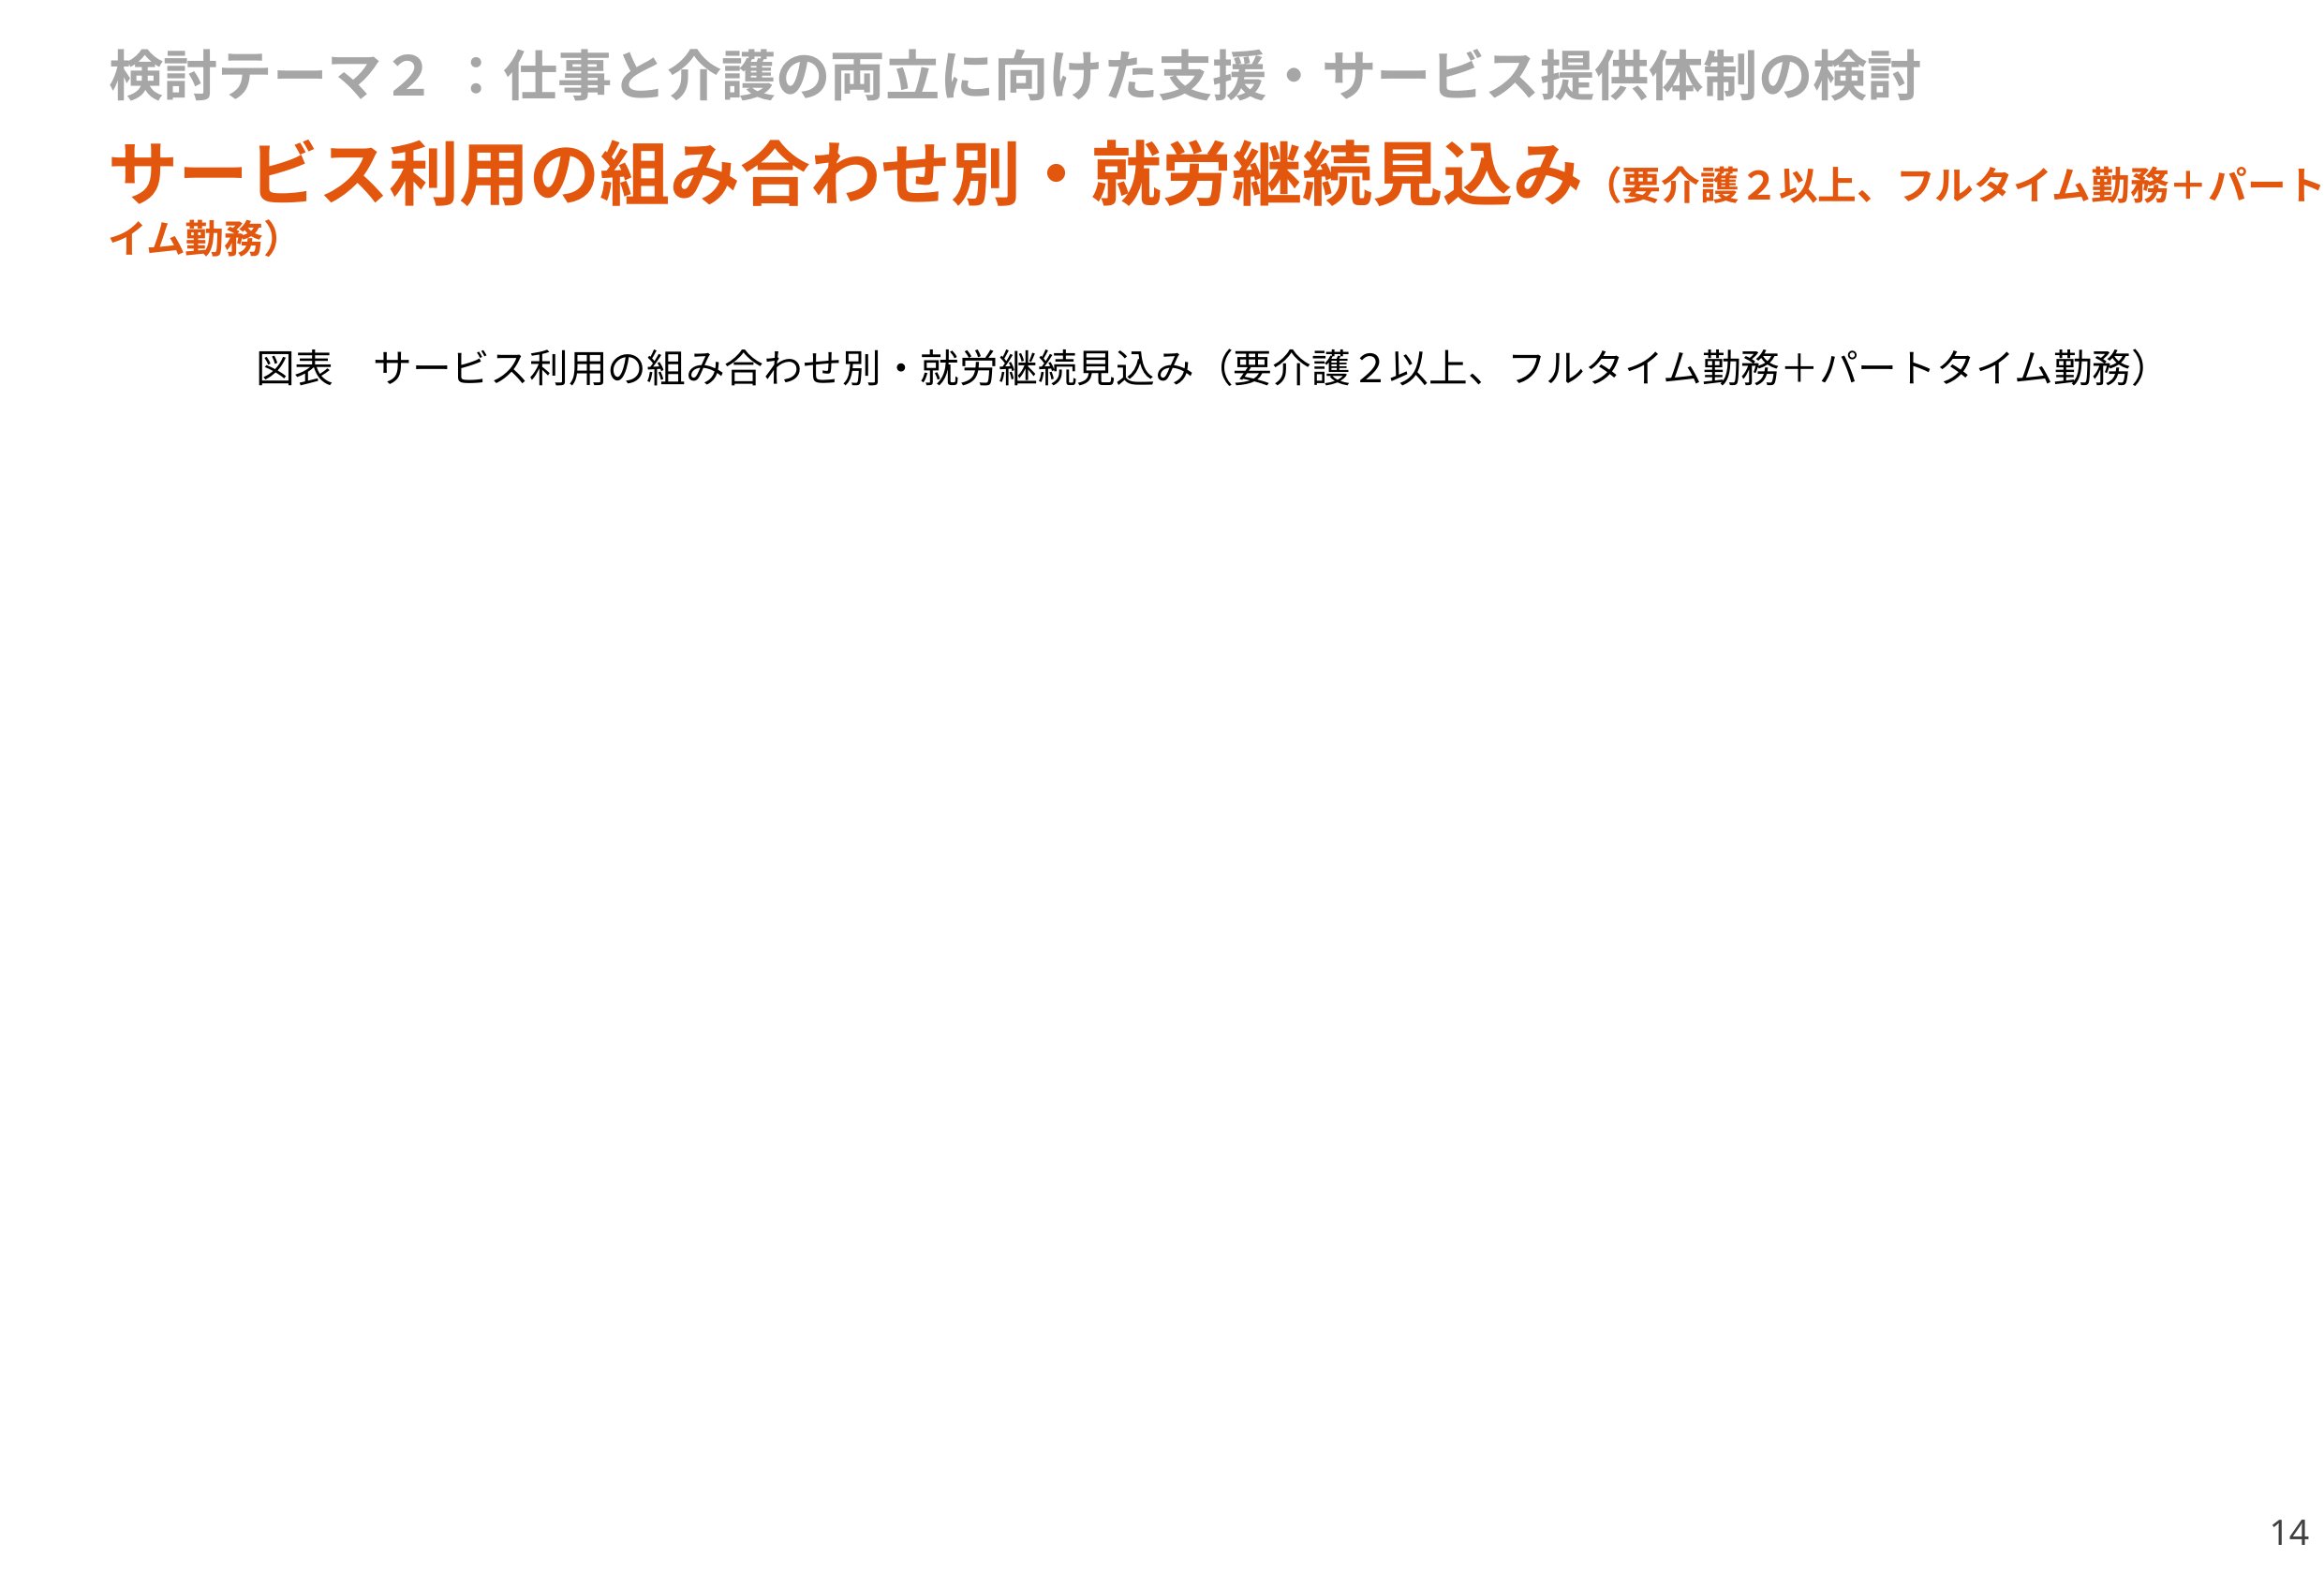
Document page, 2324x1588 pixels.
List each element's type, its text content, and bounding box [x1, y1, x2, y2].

text_box 検討テーマ２ ：仕事と介護の両立に向けた支援・サービス提供体制の検討 [95, 34, 2245, 114]
text_box 図表 サービス利用の組み合わせ別・就労継続見込み（要介護２以上、フルタイム勤務＋パートタイム勤務） [242, 336, 2185, 397]
text_box サービス利用の組み合わせ別・就労継続見込み（要介護２以上、フルタイム勤務＋パートタイム勤務） [94, 122, 2324, 215]
text_box 14 [1800, 1503, 2324, 1588]
